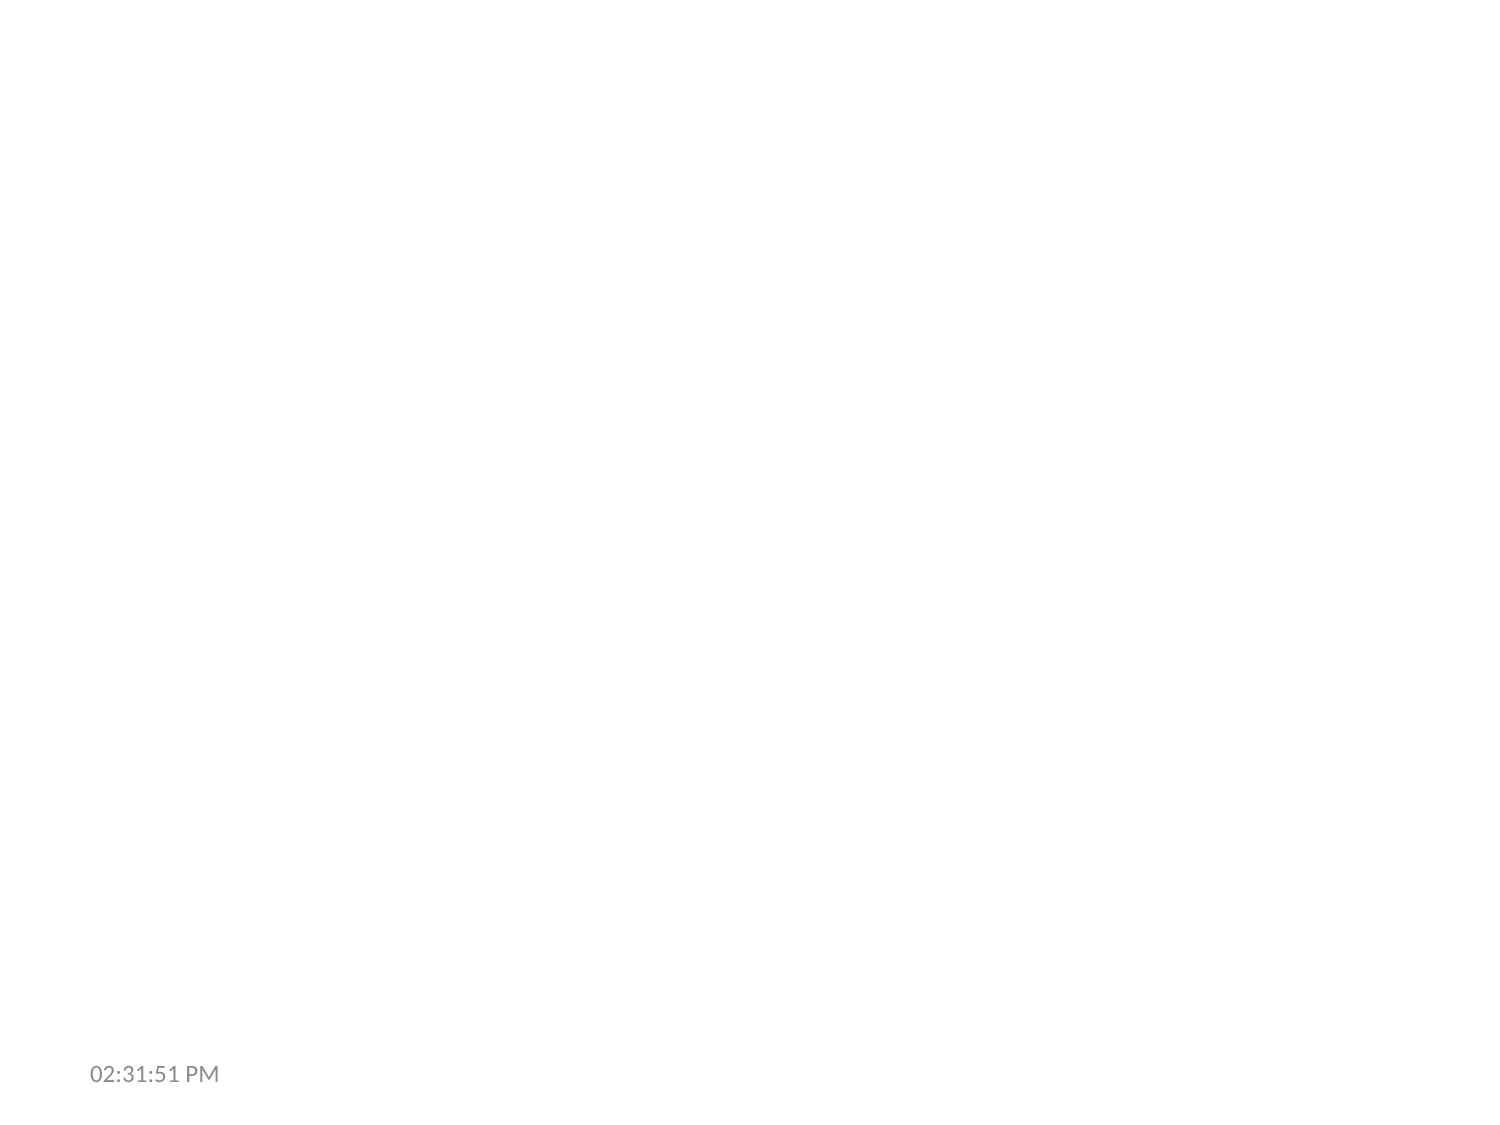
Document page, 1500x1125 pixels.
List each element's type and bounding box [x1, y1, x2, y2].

slide_number [75, 1042, 425, 1103]
